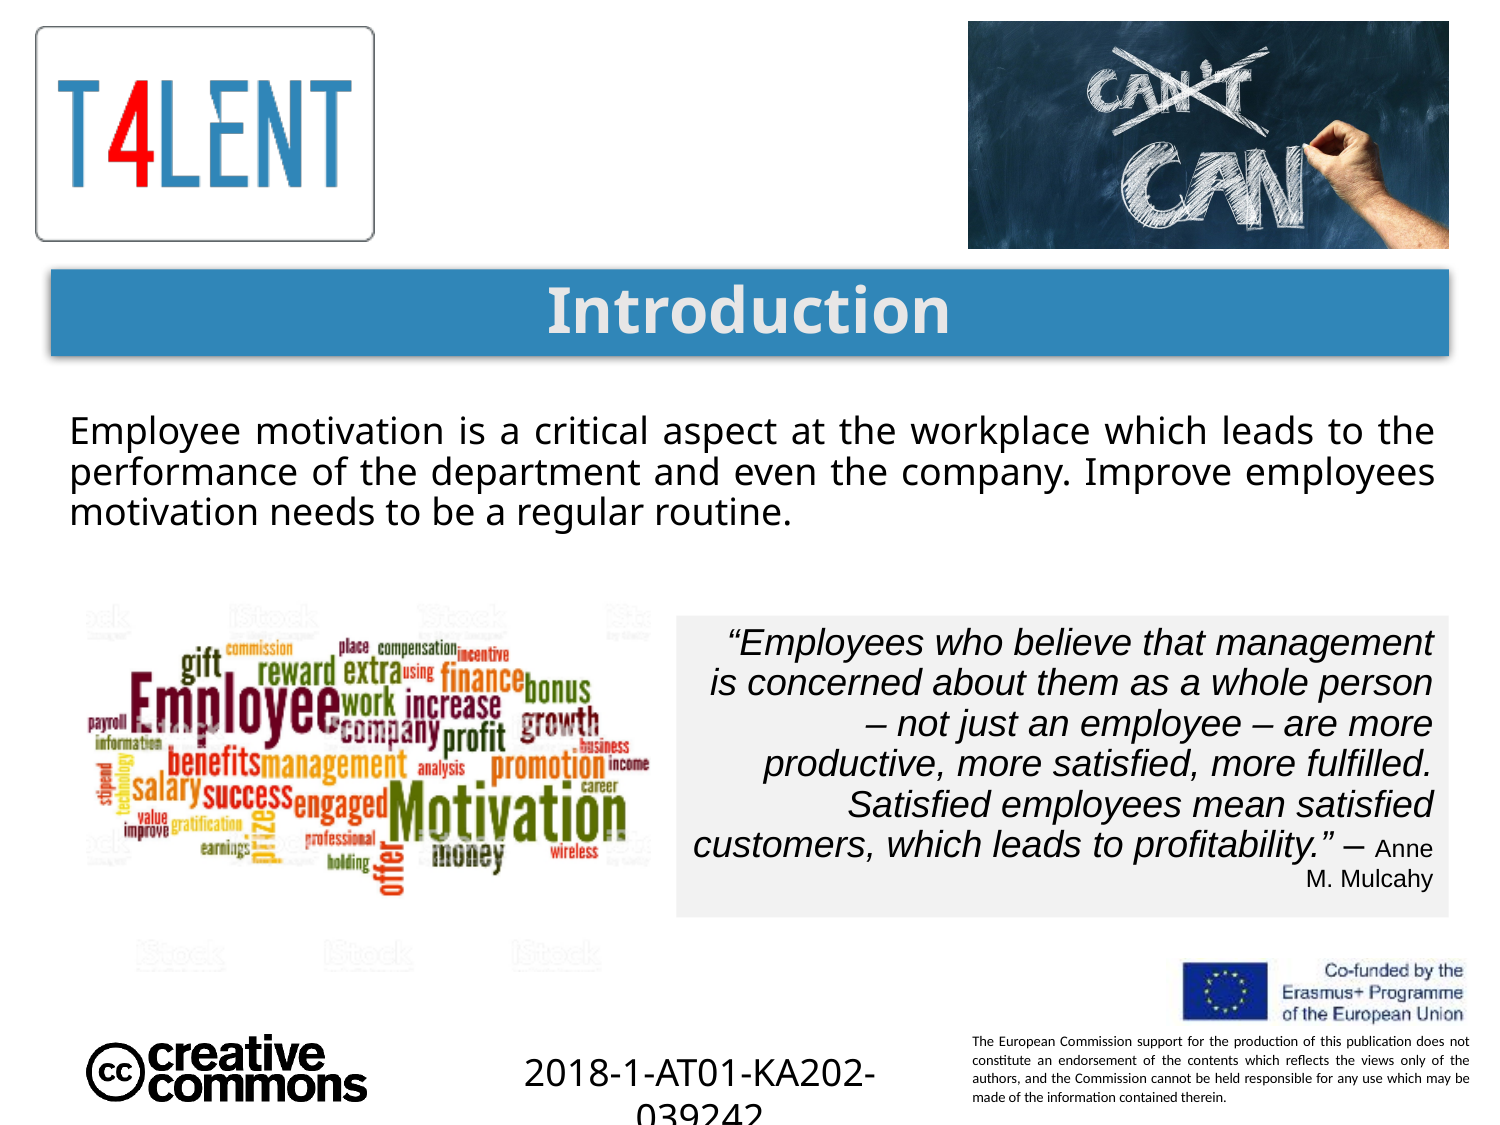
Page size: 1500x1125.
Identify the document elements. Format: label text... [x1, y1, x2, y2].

picture [968, 21, 1450, 250]
picture [35, 26, 375, 242]
picture [85, 1034, 367, 1102]
picture [1166, 958, 1478, 1026]
title Introduction [51, 269, 1449, 357]
text_box 2018-1-AT01-KA202-039242 [454, 1040, 946, 1102]
subtitle Employee motivation is a critical aspect at the workplace which leads to the performance of the department and even the company. Improve employees motivation needs to be a regular routine. [54, 397, 1452, 581]
picture [85, 562, 651, 972]
text_box “Employees who believe that management is concerned about them as a whole person – not just an employee – are more productive, more satisfied, more fulfilled. Satisfied employees mean satisfied customers, which leads to profitability.” – Anne M. Mulcahy [676, 615, 1449, 918]
